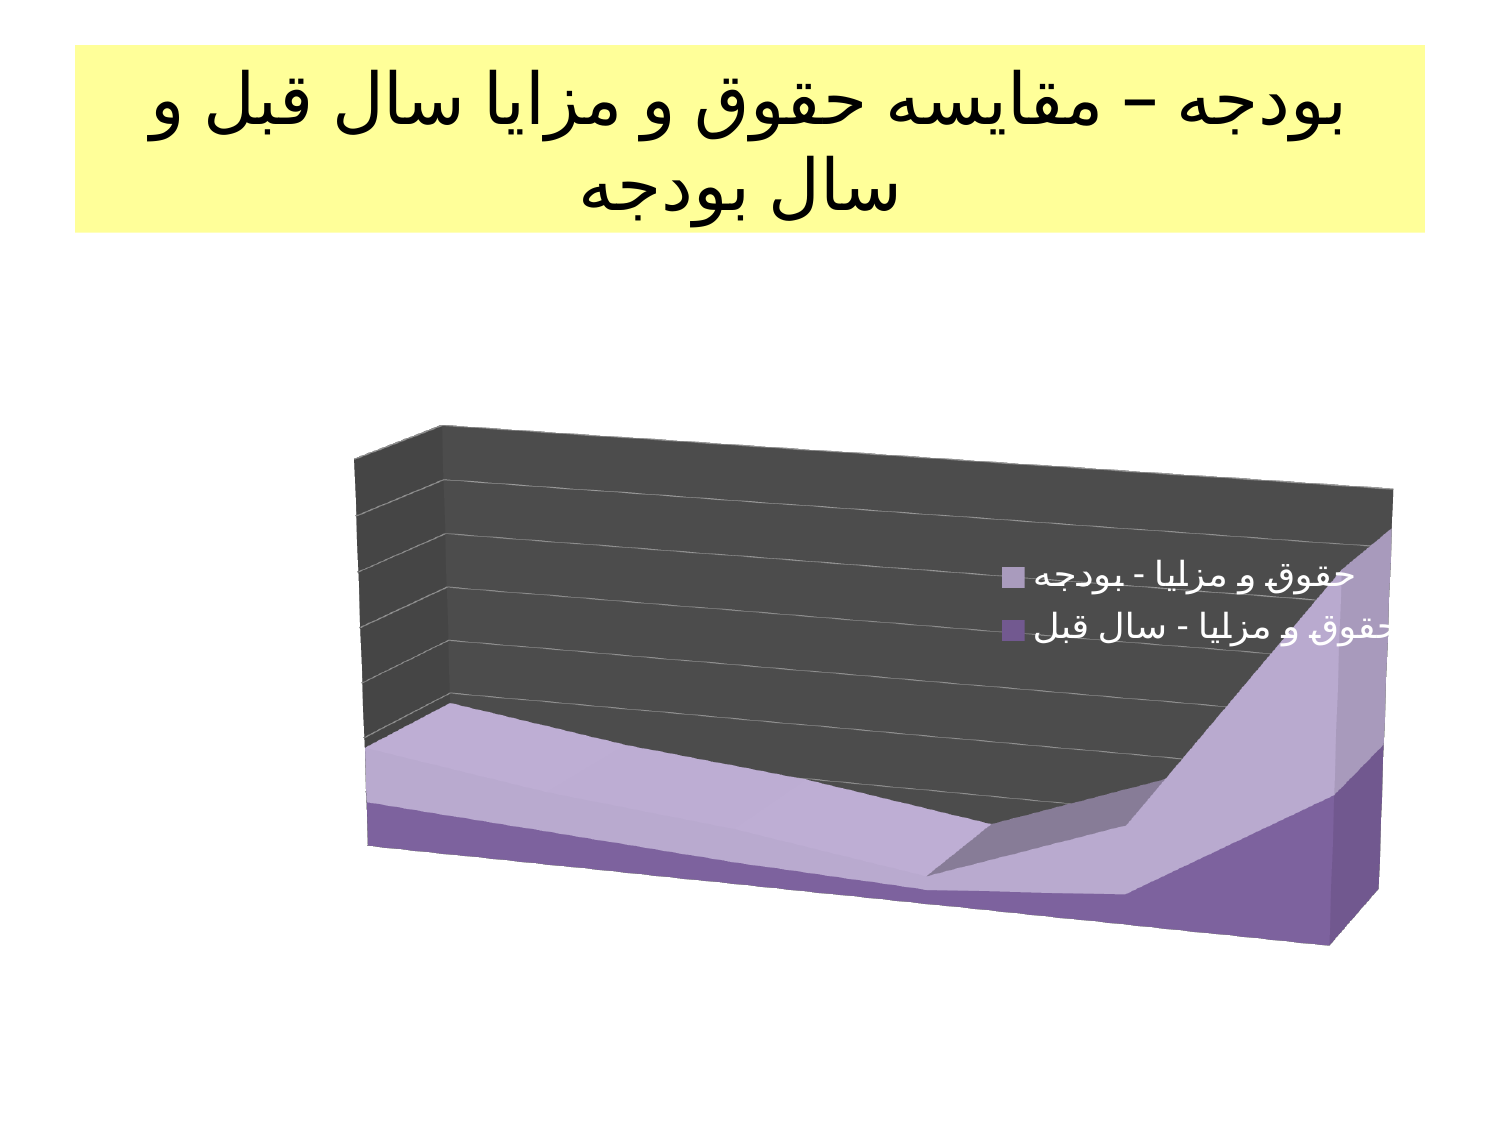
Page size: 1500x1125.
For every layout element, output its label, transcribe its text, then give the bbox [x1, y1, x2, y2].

chart [74, 262, 1426, 1006]
title بودجه – مقایسه حقوق و مزایا سال قبل و سال بودجه [75, 45, 1425, 233]
